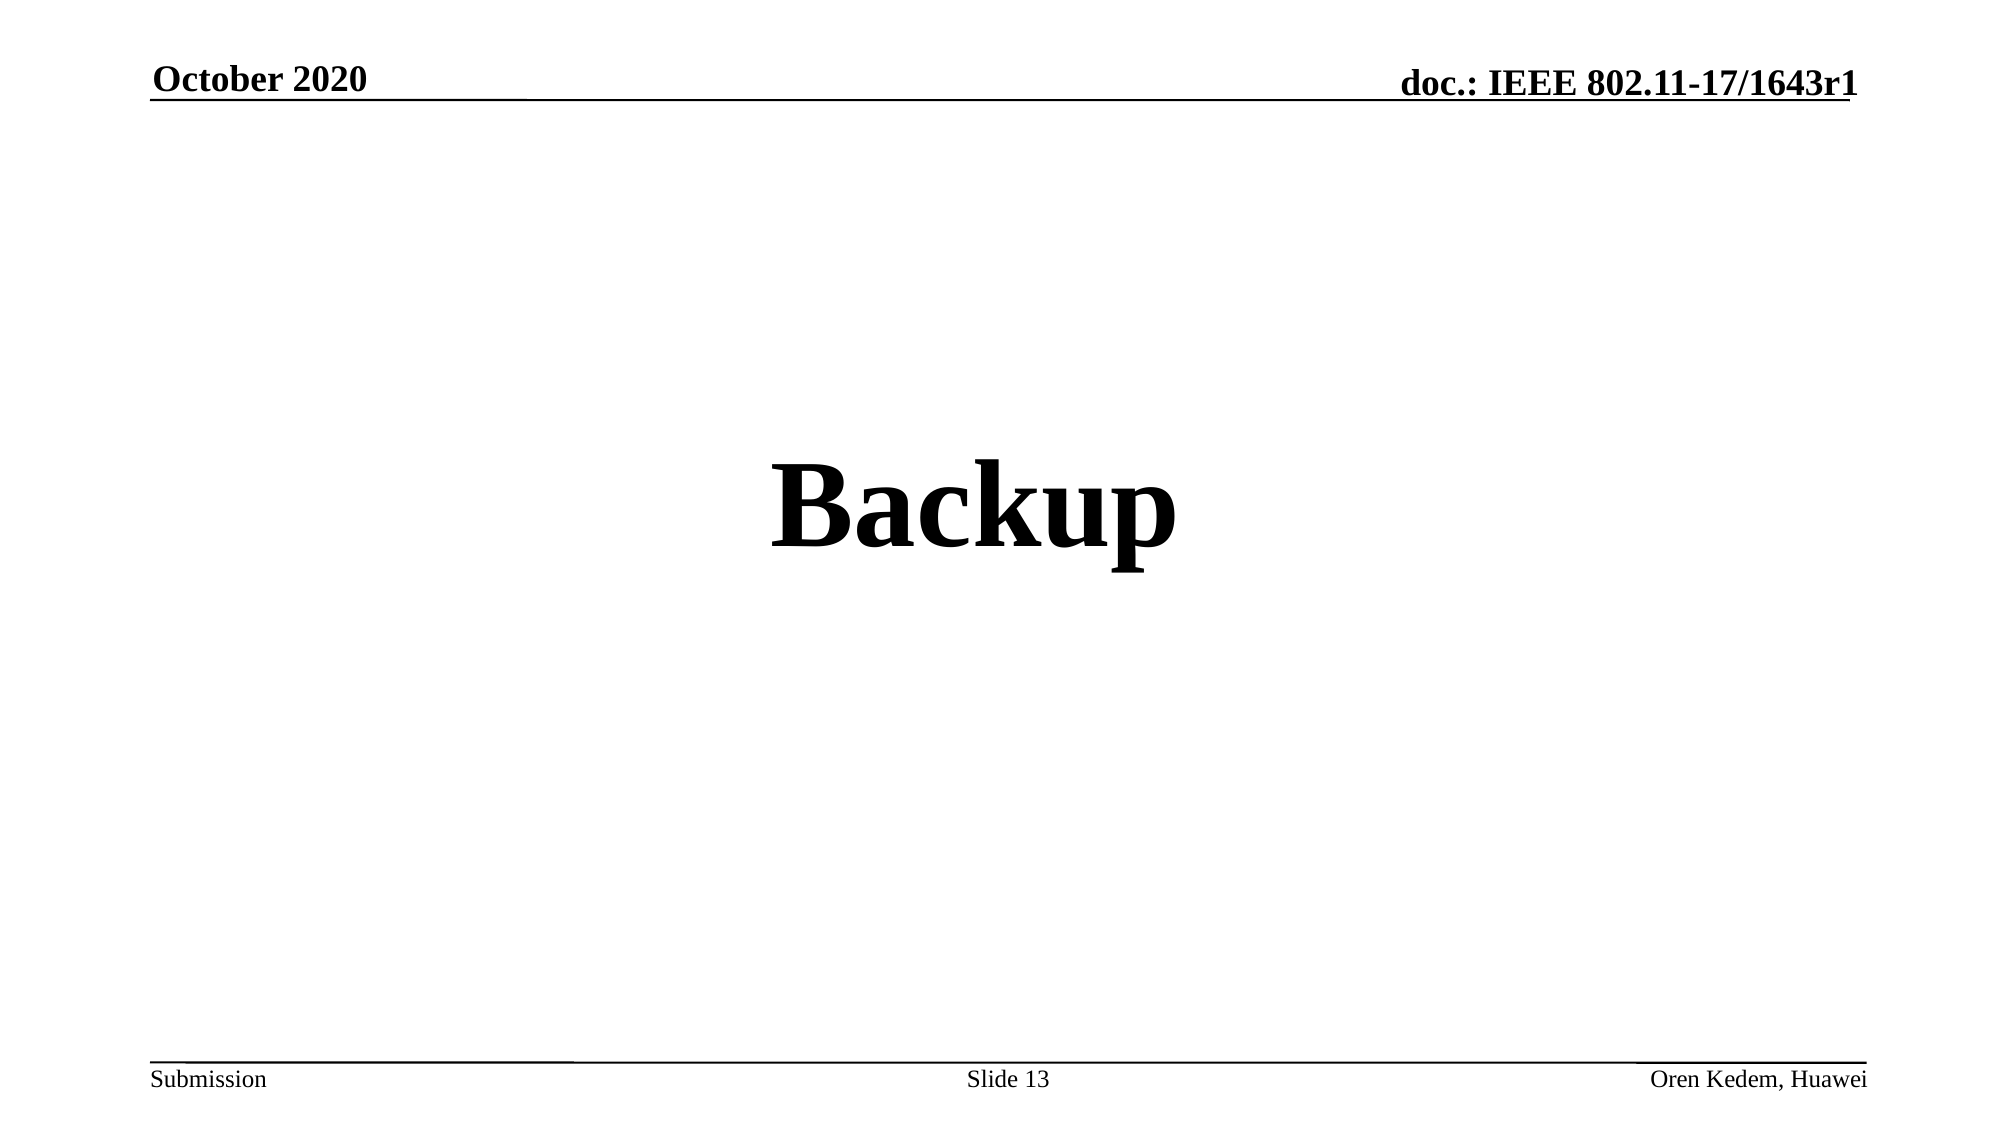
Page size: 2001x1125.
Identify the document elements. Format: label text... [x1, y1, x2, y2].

slide_number Slide 13 [950, 1061, 1067, 1123]
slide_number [152, 54, 563, 100]
footer Oren Kedem, Huawei [1171, 1061, 1869, 1093]
title Backup [125, 408, 1826, 584]
